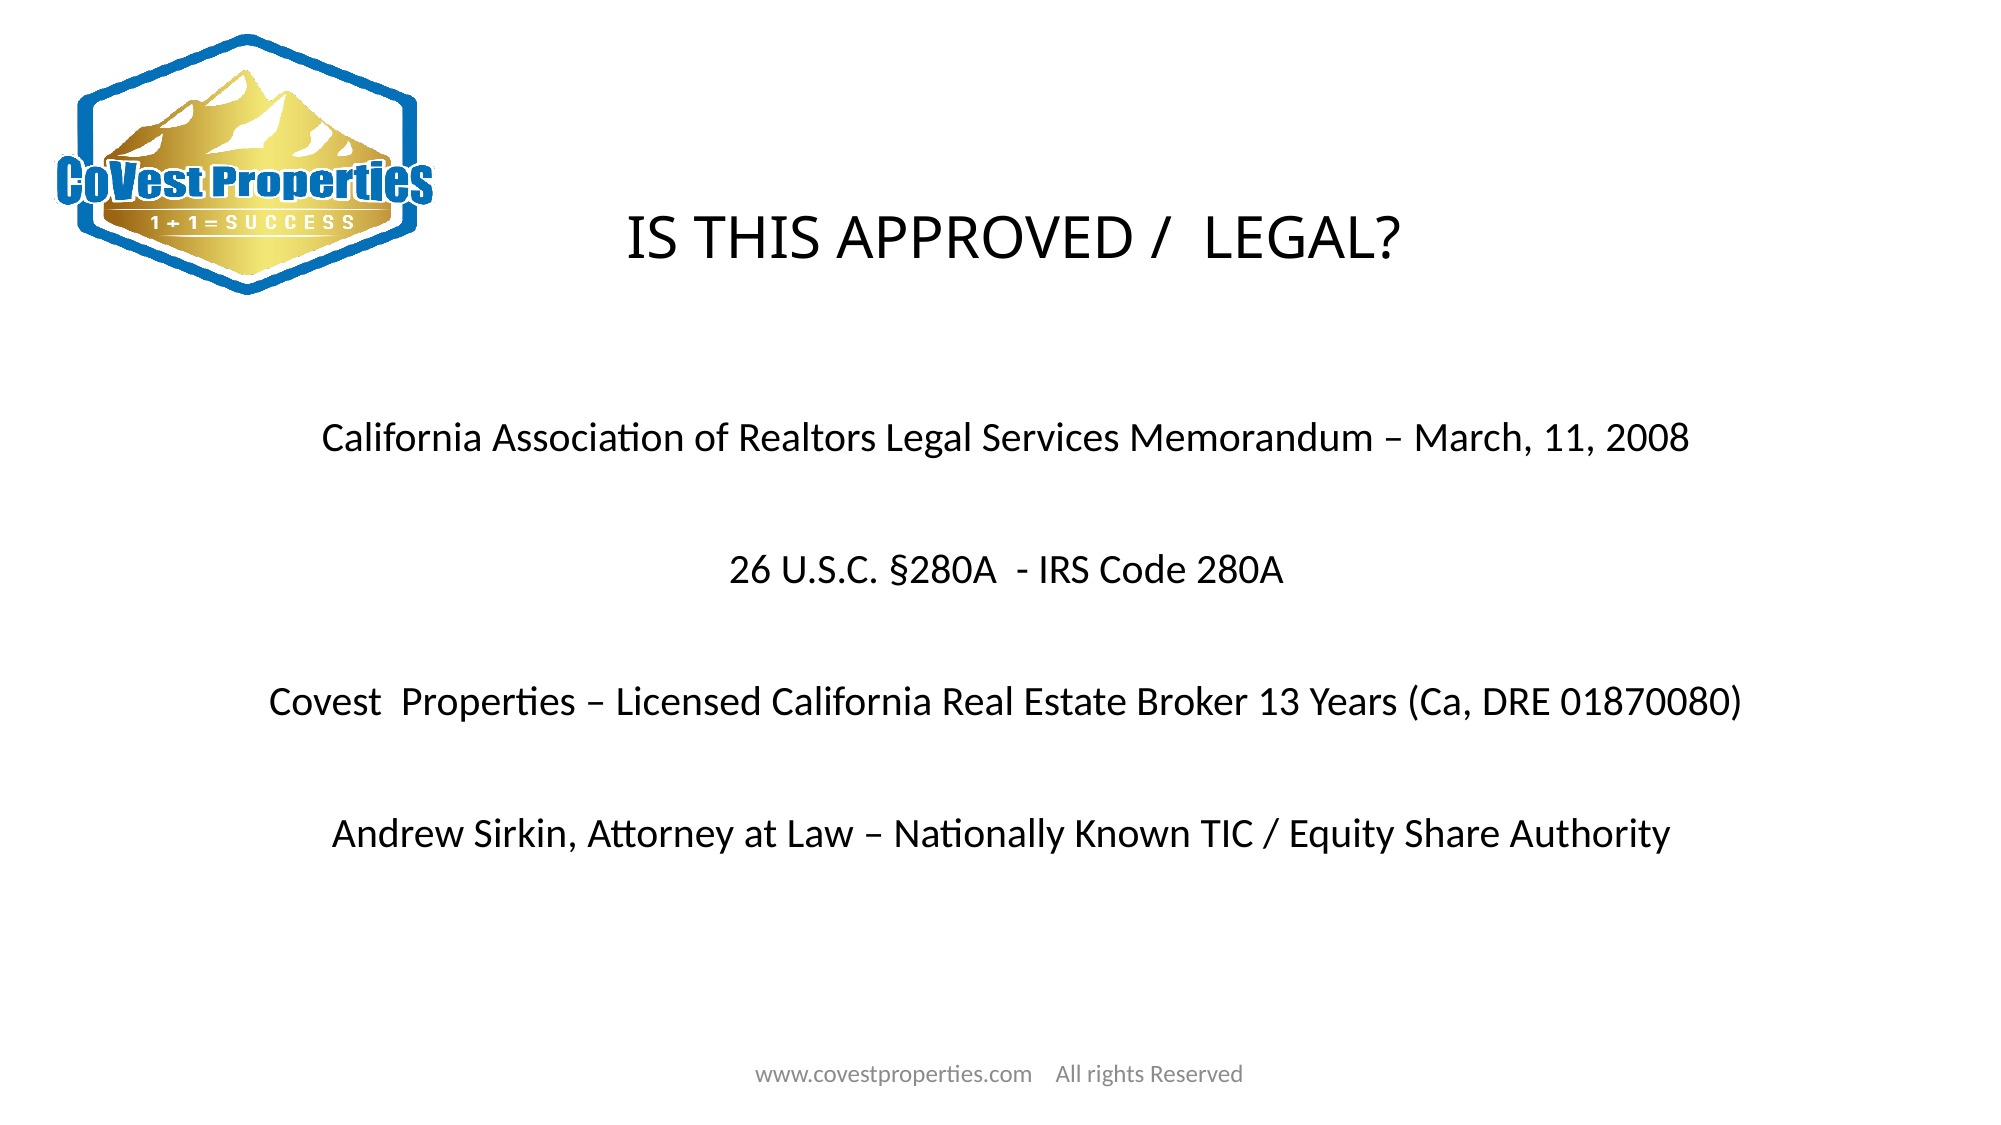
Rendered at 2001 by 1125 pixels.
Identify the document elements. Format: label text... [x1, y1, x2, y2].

title IS THIS APPROVED / LEGAL? [489, 143, 1539, 281]
picture [0, 0, 489, 329]
footer www.covestproperties.com All rights Reserved [662, 1042, 1338, 1103]
list California Association of Realtors Legal Services Memorandum – March, 11, 2008 26 U.S.C. §280A - IRS Code 280A Covest Properties – Licensed California Real Estate Broker 13 Years (Ca, DRE 01870080) Andrew Sirkin, Attorney at Law – Nationally Known TIC / Equity Share Authority [222, 281, 1791, 1007]
